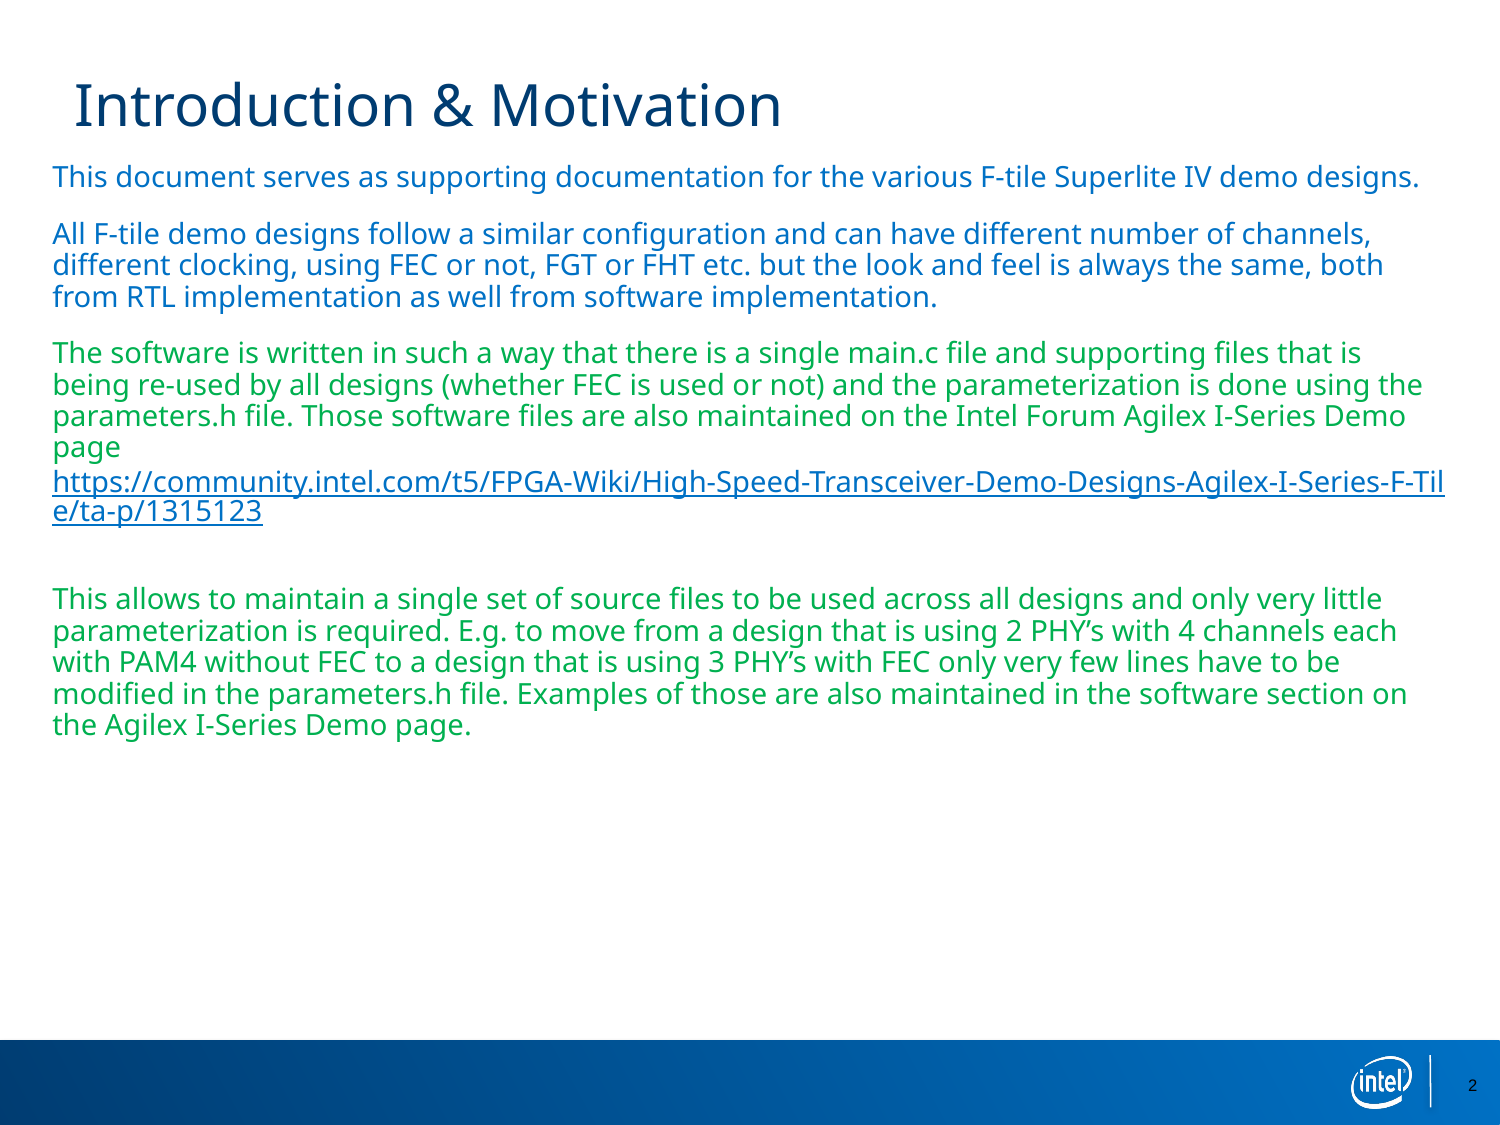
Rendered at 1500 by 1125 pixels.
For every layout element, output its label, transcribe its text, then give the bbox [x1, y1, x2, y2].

slide_number 2 [1127, 1055, 1478, 1116]
title Introduction & Motivation [74, 67, 1425, 162]
list This document serves as supporting documentation for the various F-tile Superlite IV demo designs. All F-tile demo designs follow a similar configuration and can have different number of channels, different clocking, using FEC or not, FGT or FHT etc. but the look and feel is always the same, both from RTL implementation as well from software implementation. The software is written in such a way that there is a single main.c file and supporting files that is being re-used by all designs (whether FEC is used or not) and the parameterization is done using the parameters.h file. Those software files are also maintained on the Intel Forum Agilex I-Series Demo page https://community.intel.com/t5/FPGA-Wiki/High-Speed-Transceiver-Demo-Designs-Agilex-I-Series-F-Tile/ta-p/1315123 This allows to maintain a single set of source files to be used across all designs and only very little parameterization is required. E.g. to move from a design that is using 2 PHY’s with 4 channels each with PAM4 without FEC to a design that is using 3 PHY’s with FEC only very few lines have to be modified in the parameters.h file. Examples of those are also maintained in the software section on the Agilex I-Series Demo page. [52, 162, 1448, 988]
